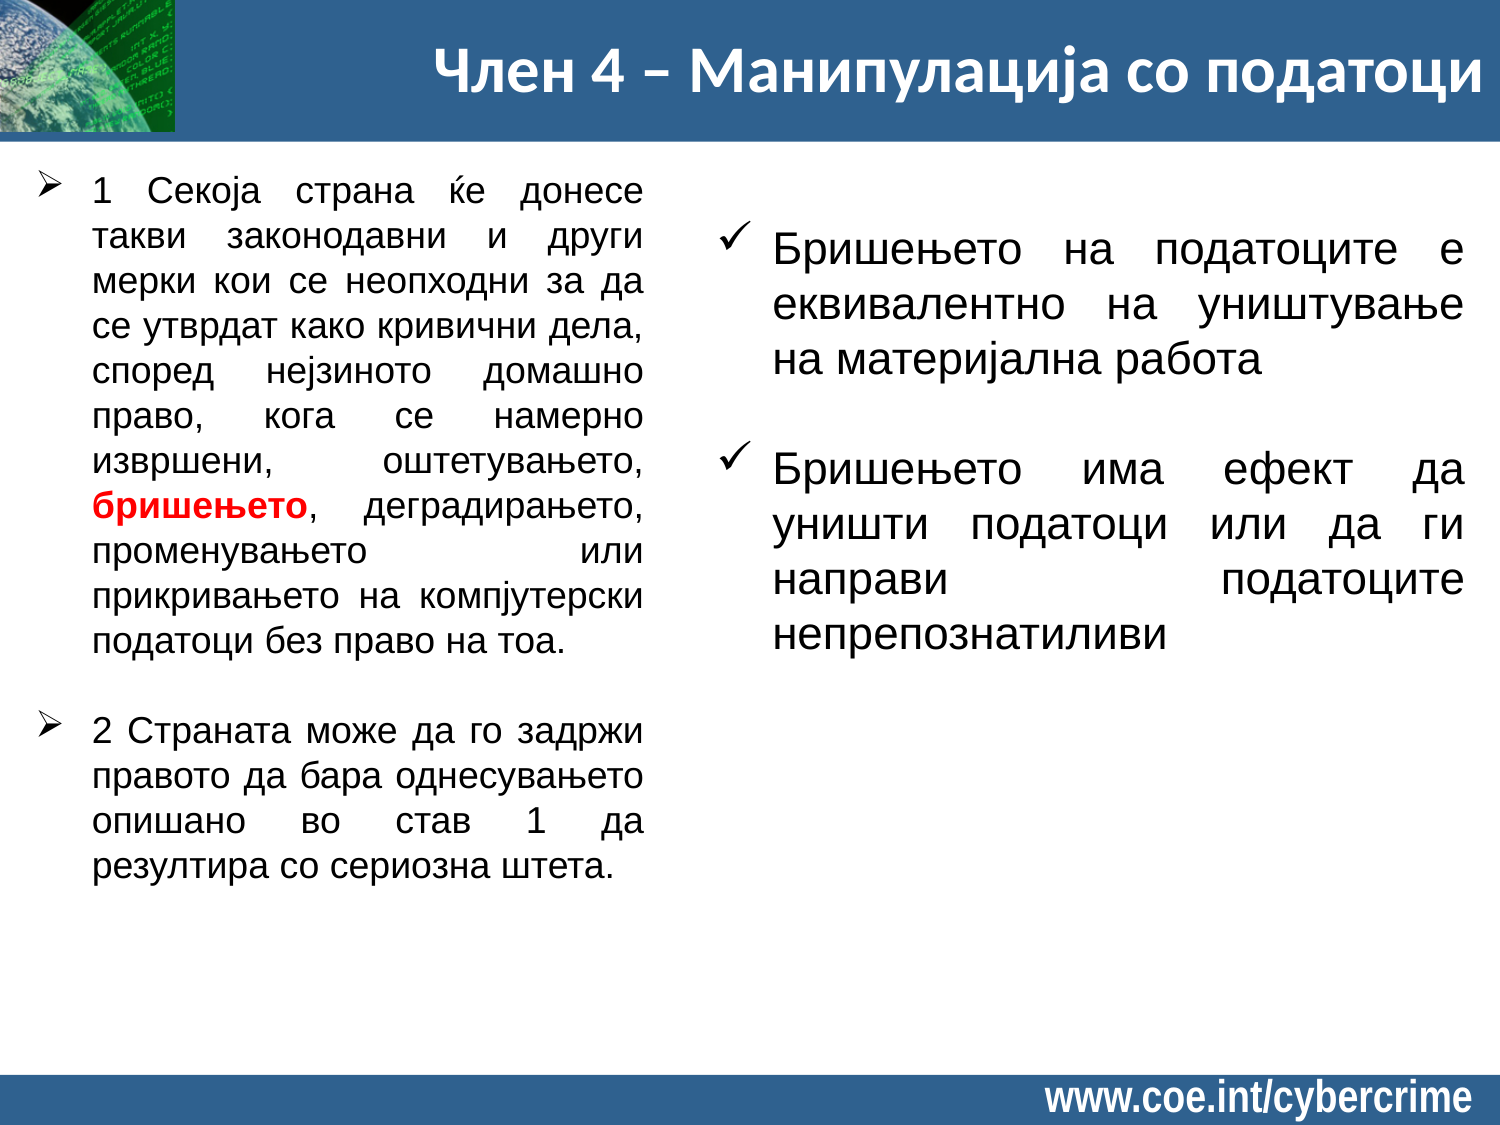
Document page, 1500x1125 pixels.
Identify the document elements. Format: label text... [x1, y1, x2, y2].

text_box 1 Секоја страна ќе донесе такви законодавни и други мерки кои се неопходни за да се утврдат како кривични дела, според нејзиното домашно право, кога се намерно извршени, оштетувањето, бришењето, деградирањето, променувањето или прикривањето на компјутерски податоци без право на тоа. 2 Страната може да го задржи правото да бара однесувањето опишано во став 1 да резултира со сериозна штета. [20, 158, 659, 893]
text_box Бришењето на податоците е еквивалентно на уништување на материјална работа Бришењето има ефект да уништи податоци или да ги направи податоците непрепознатиливи [701, 211, 1480, 721]
picture [0, 0, 175, 132]
text_box [0, 1073, 1030, 1125]
text_box Член 4 – Манипулација со податоци [0, 0, 1500, 144]
text_box www.coe.int/cybercrime [1030, 1059, 1500, 1125]
